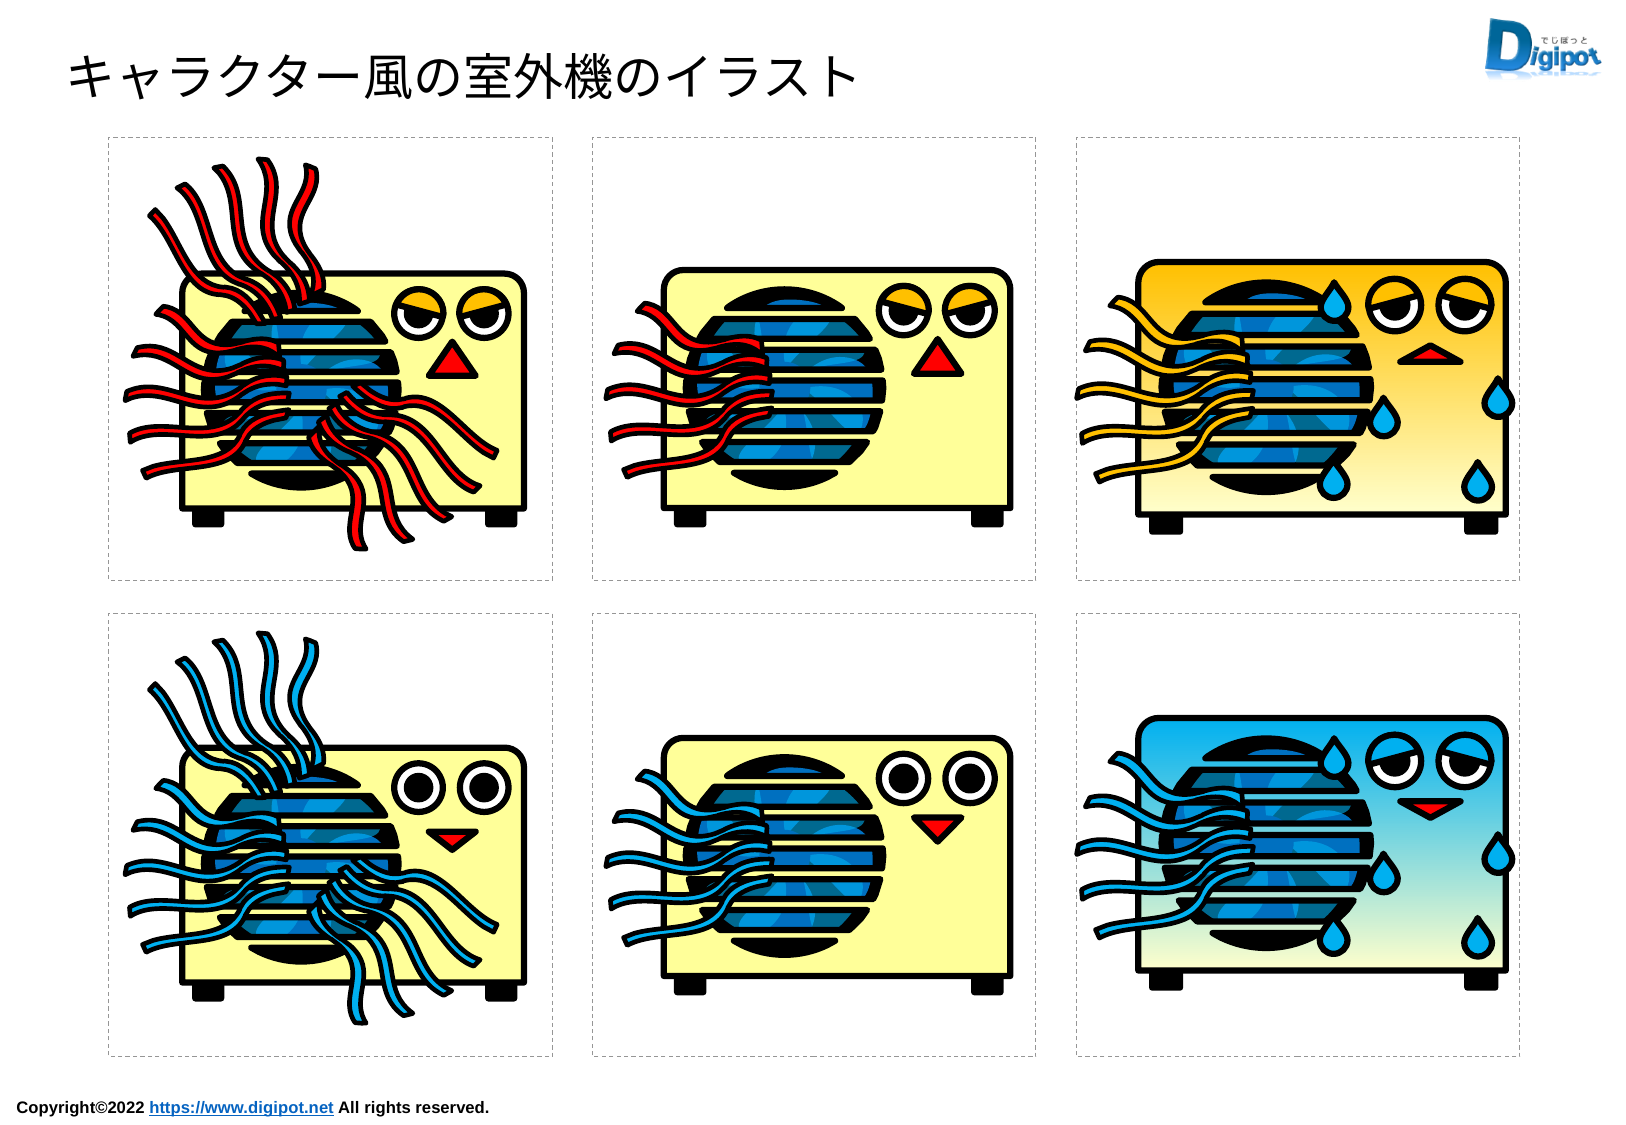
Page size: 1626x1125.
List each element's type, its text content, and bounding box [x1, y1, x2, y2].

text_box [605, 737, 1011, 993]
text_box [124, 153, 524, 552]
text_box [605, 269, 1011, 525]
text_box キャラクター風の室外機のイラスト [50, 38, 878, 113]
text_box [1076, 717, 1513, 988]
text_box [124, 627, 524, 1026]
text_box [1076, 261, 1513, 532]
picture [1485, 18, 1602, 82]
